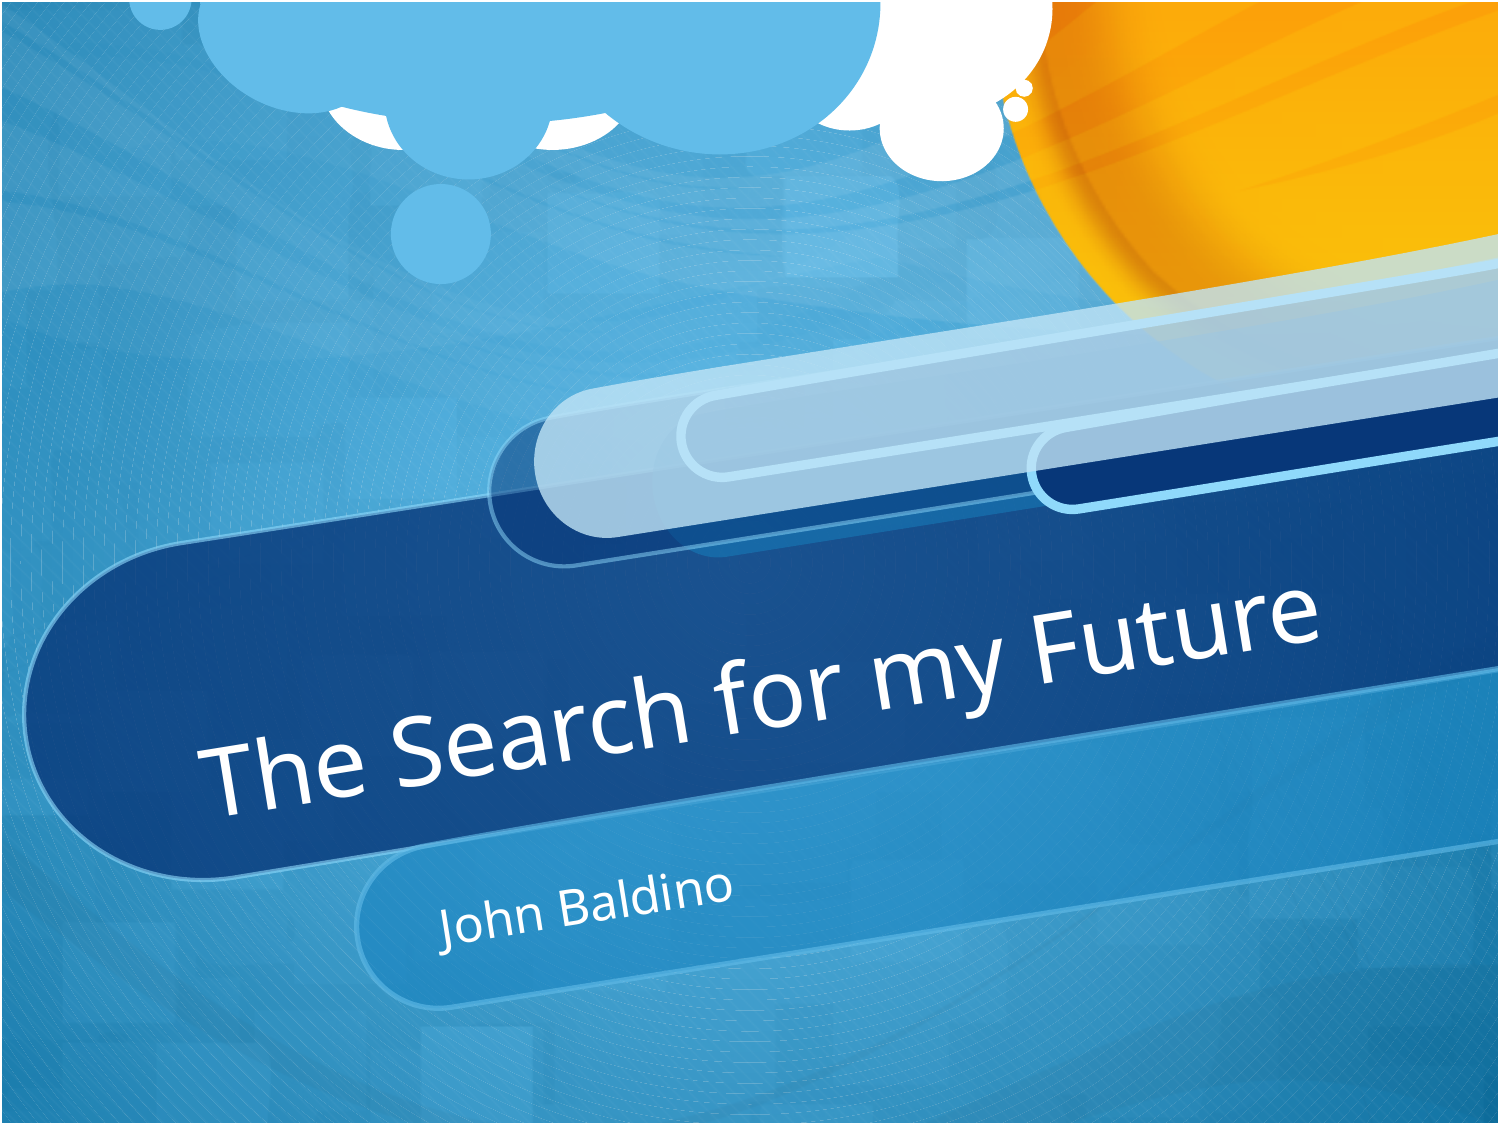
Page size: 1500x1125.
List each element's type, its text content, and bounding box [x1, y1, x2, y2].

picture [2, 2, 1498, 1123]
picture [360, 673, 1498, 1005]
title The Search for my Future [154, 387, 1420, 849]
subtitle John Baldino [413, 690, 1474, 1003]
